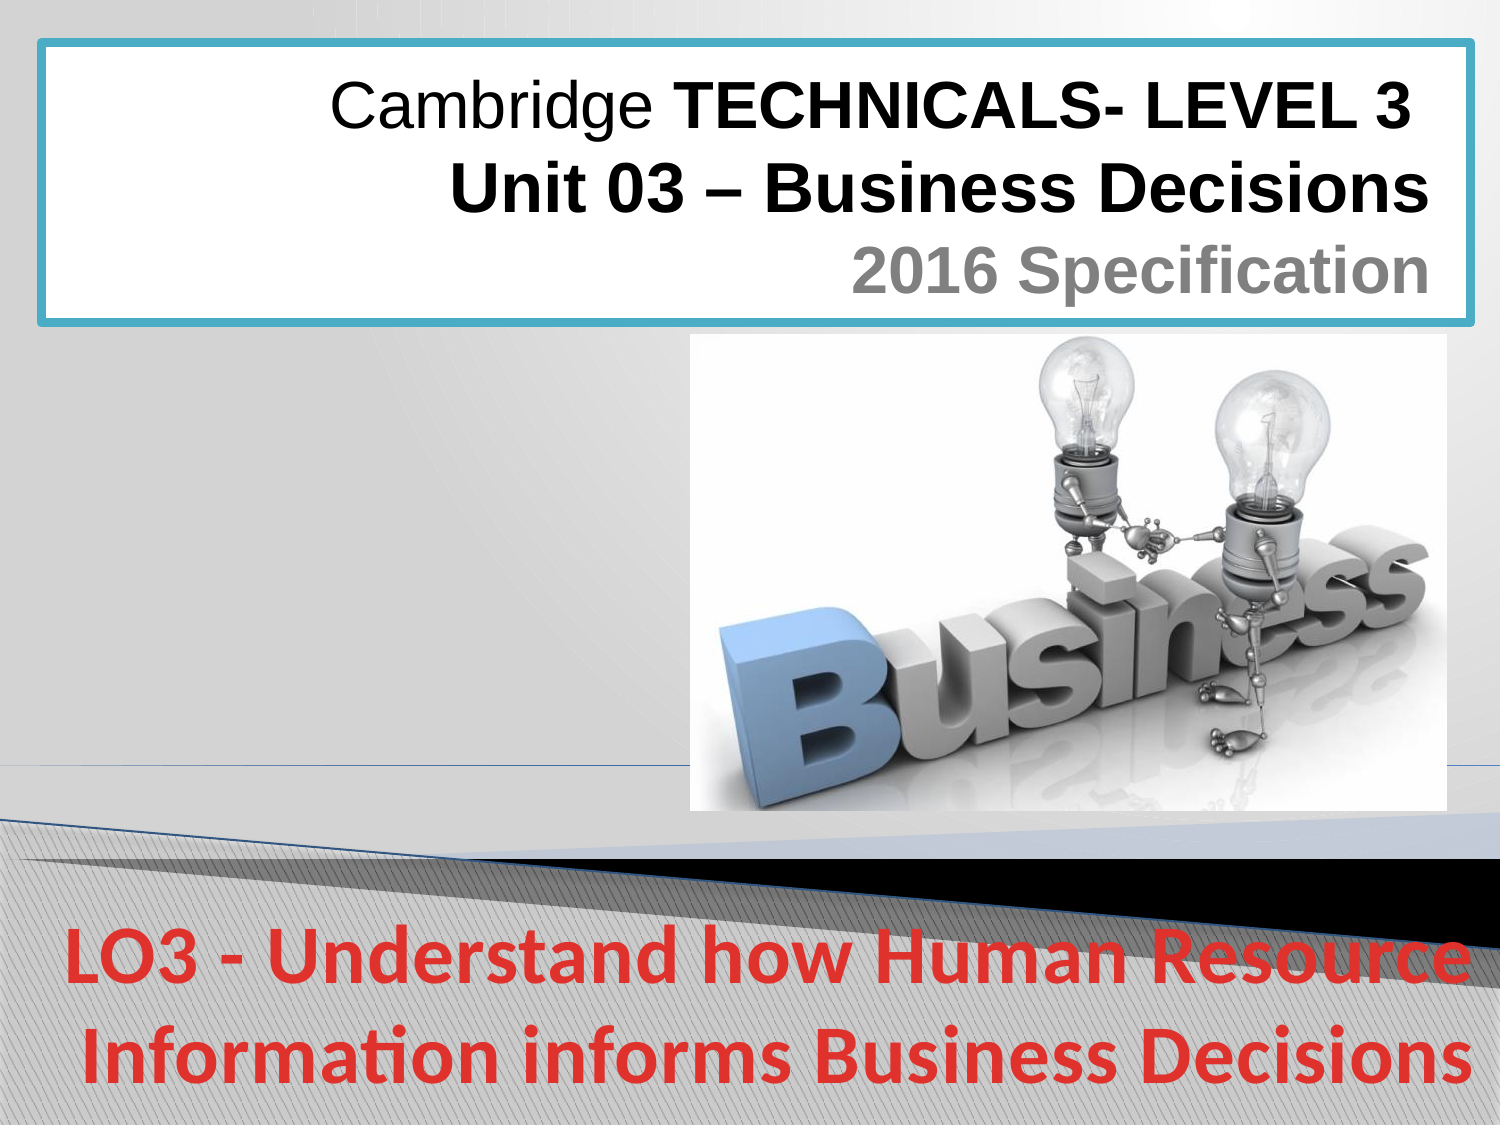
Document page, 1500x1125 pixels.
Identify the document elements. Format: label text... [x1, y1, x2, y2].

picture [1495, 951, 1500, 989]
text_box Cambridge TECHNICALS- LEVEL 3 Unit 03 – Business Decisions 2016 Specification [53, 54, 1447, 315]
subtitle LO3 - Understand how Human Resource Information informs Business Decisions [53, 893, 1495, 1020]
picture [690, 334, 1448, 811]
picture [5, 859, 823, 893]
text_box [37, 38, 1475, 327]
